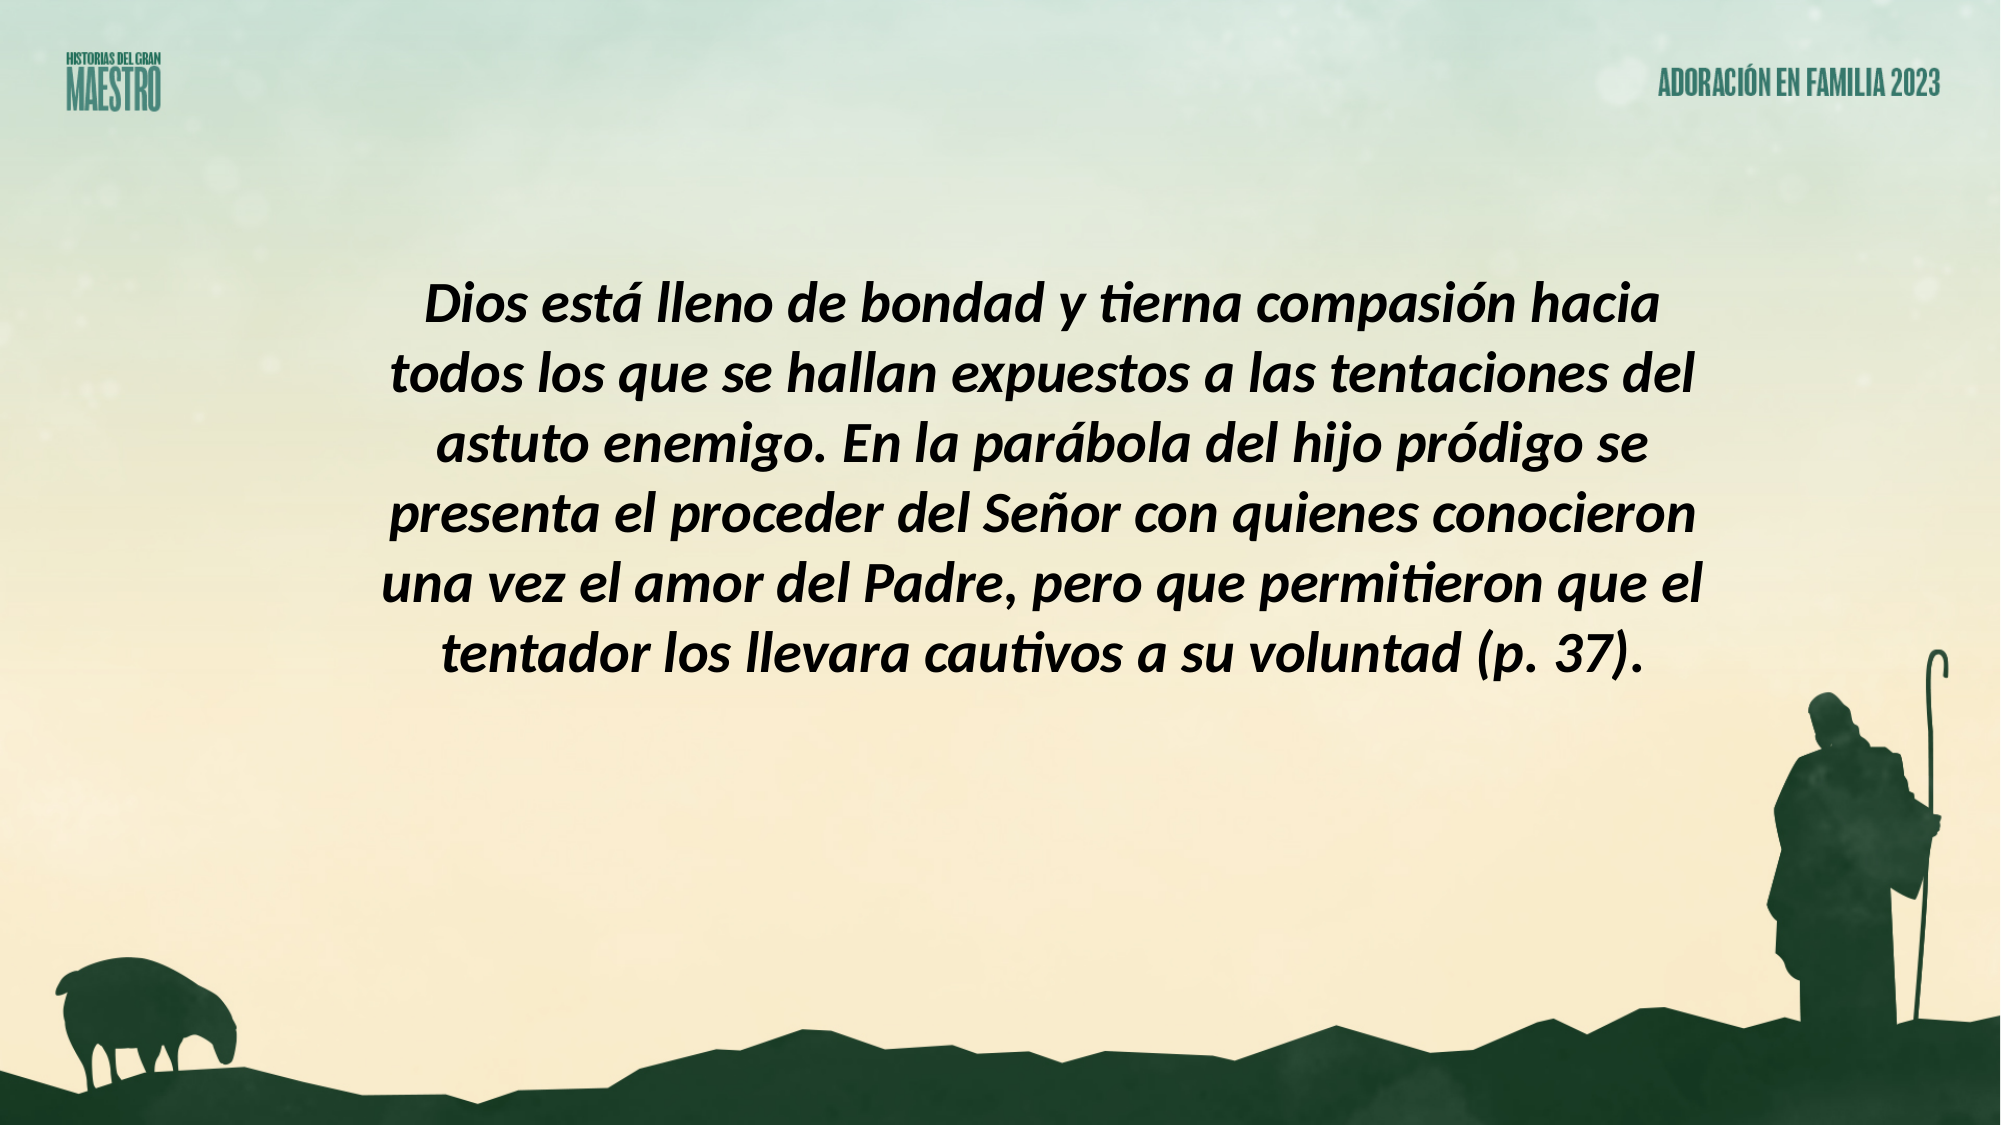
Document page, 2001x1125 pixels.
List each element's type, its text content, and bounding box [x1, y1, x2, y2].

picture [0, 0, 2001, 1125]
text_box Dios está lleno de bondad y tierna compasión hacia todos los que se hallan expuestos a las tentaciones del astuto enemigo. En la parábola del hijo pródigo se presenta el proceder del Señor con quienes conocieron una vez el amor del Padre, pero que permitieron que el tentador los llevara cautivos a su voluntad (p. 37). [343, 256, 1744, 692]
